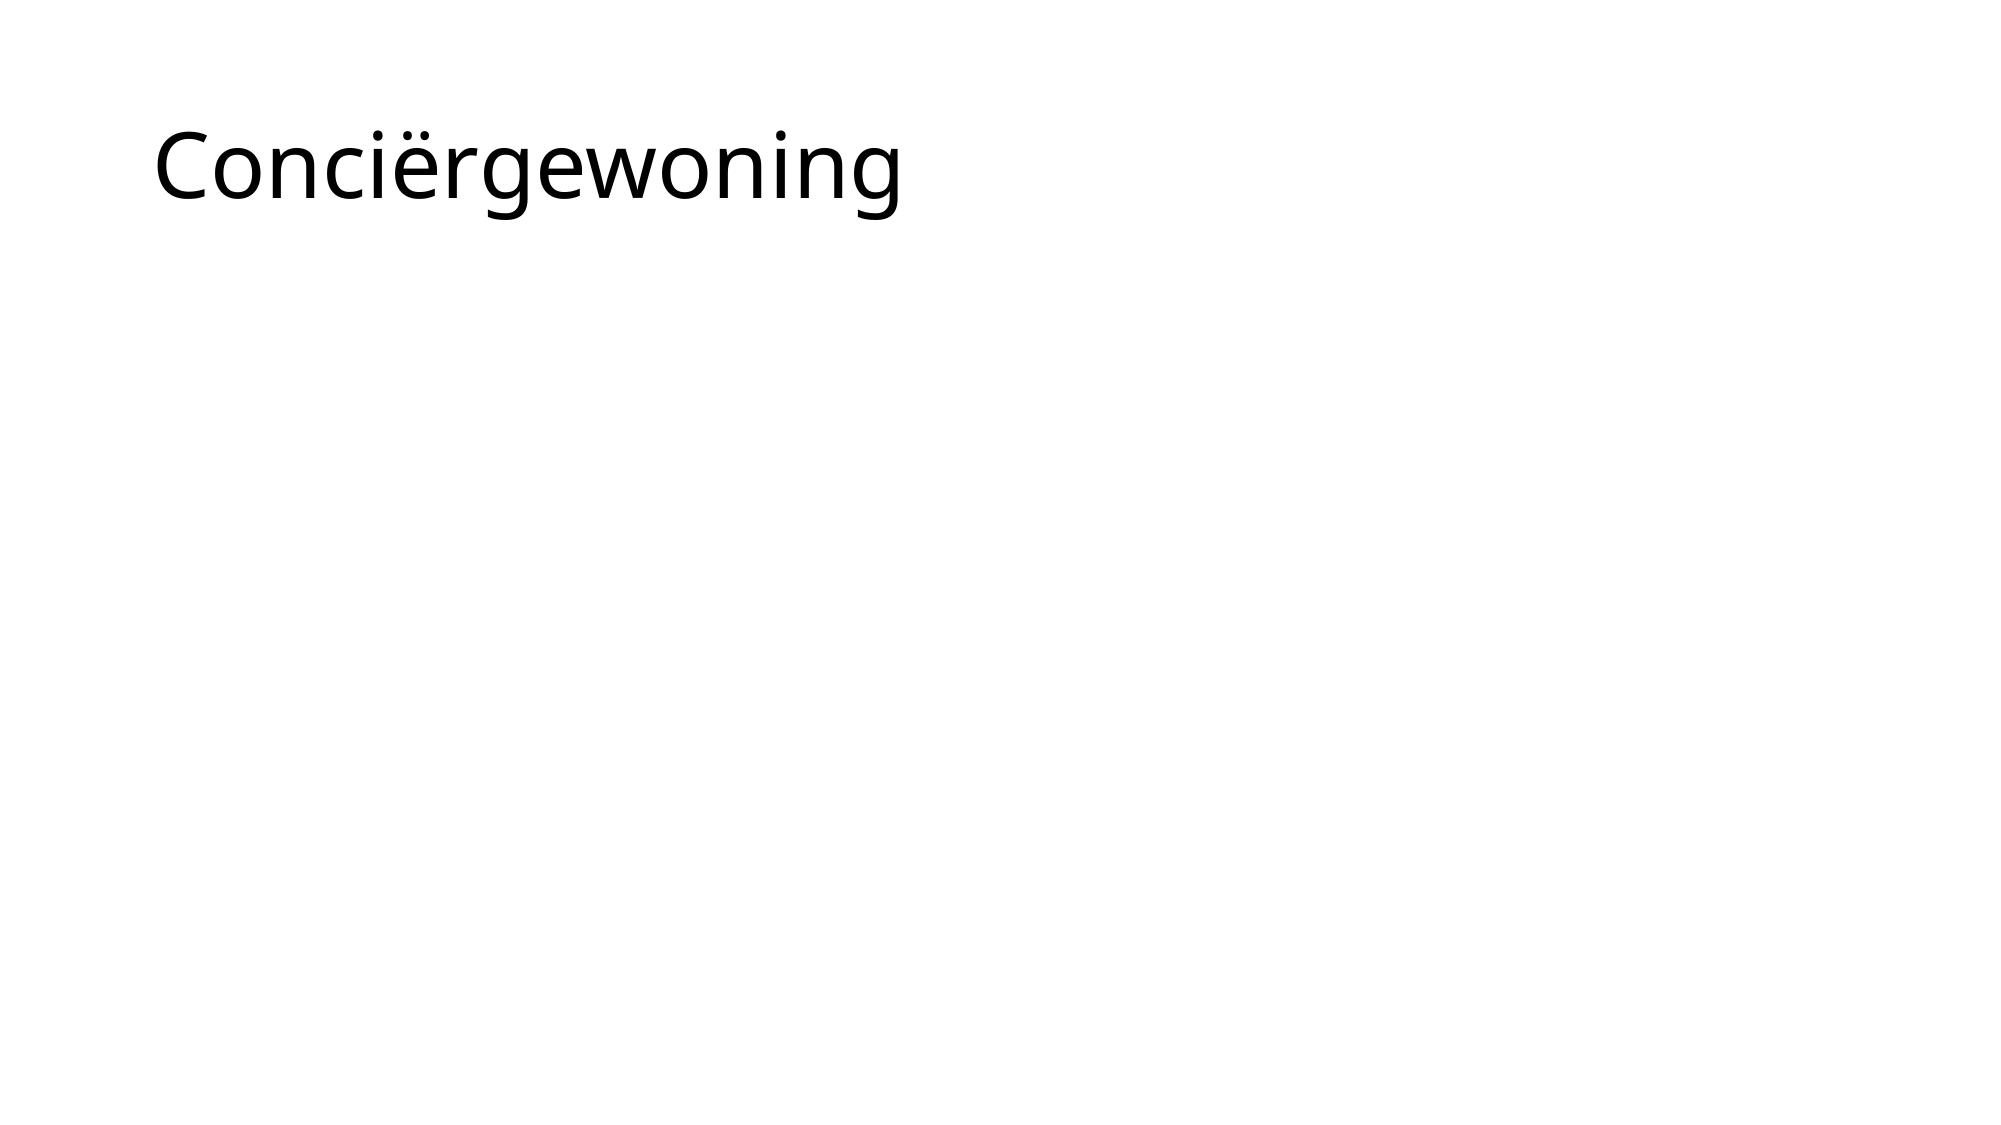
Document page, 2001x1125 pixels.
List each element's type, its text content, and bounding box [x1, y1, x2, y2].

title Conciërgewoning [137, 59, 1863, 278]
